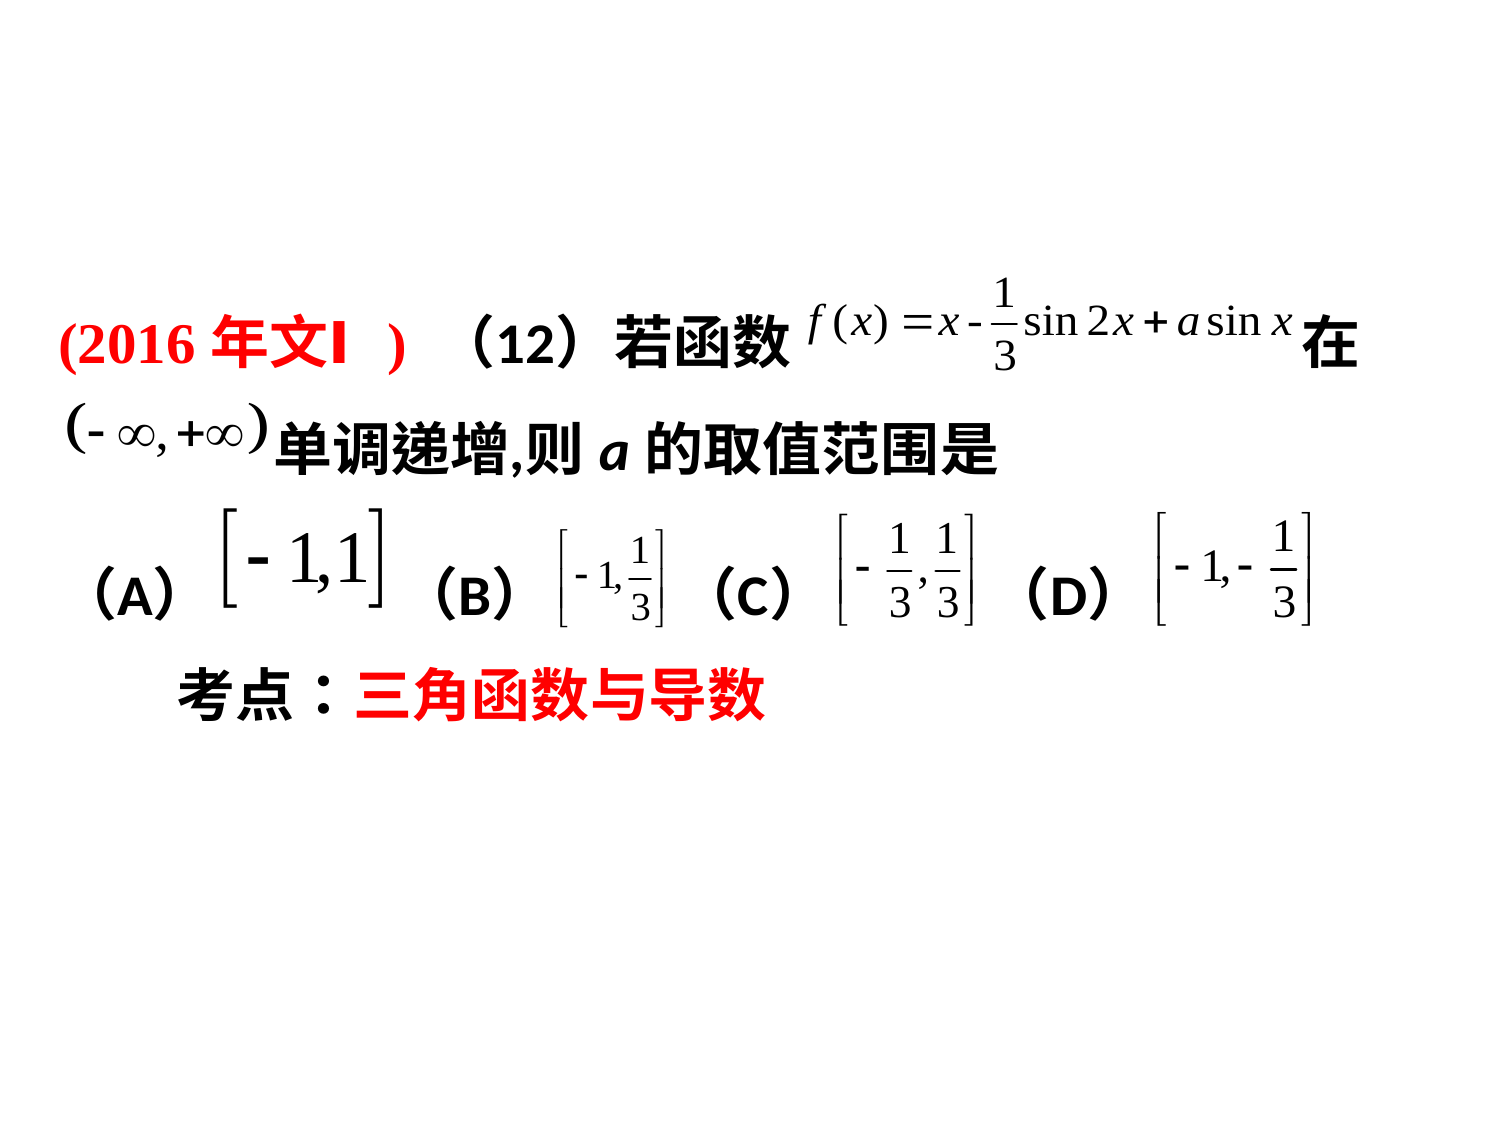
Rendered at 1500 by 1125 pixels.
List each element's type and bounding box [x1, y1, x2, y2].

text_box [58, 257, 1364, 795]
